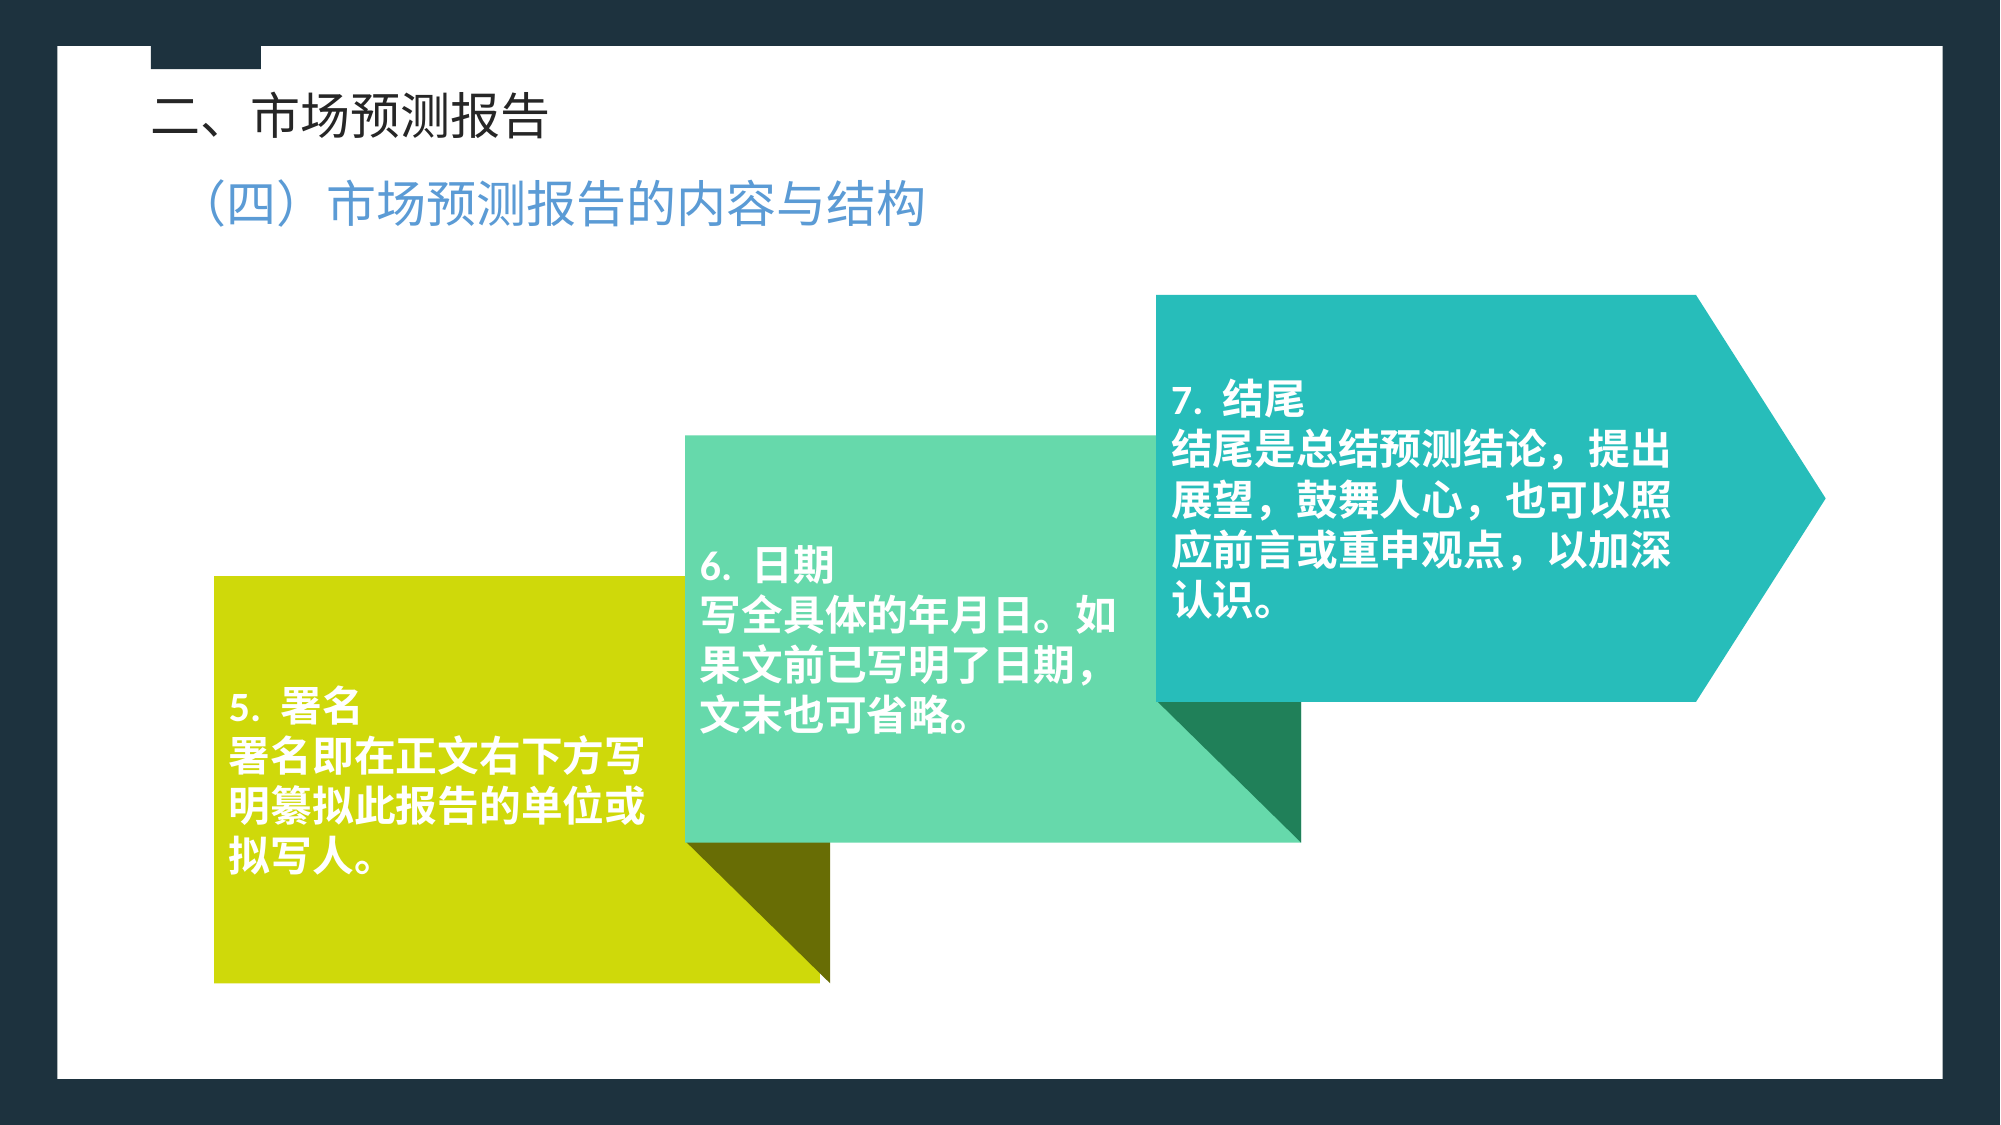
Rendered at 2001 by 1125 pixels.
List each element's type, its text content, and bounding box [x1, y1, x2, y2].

text_box 7. 结尾 结尾是总结预测结论，提出展望，鼓舞人心，也可以照应前言或重申观点，以加深认识。 [1155, 293, 1827, 704]
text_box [213, 576, 830, 984]
text_box 二、市场预测报告 [150, 77, 820, 152]
text_box （四）市场预测报告的内容与结构 [161, 165, 1036, 241]
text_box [685, 435, 1302, 843]
